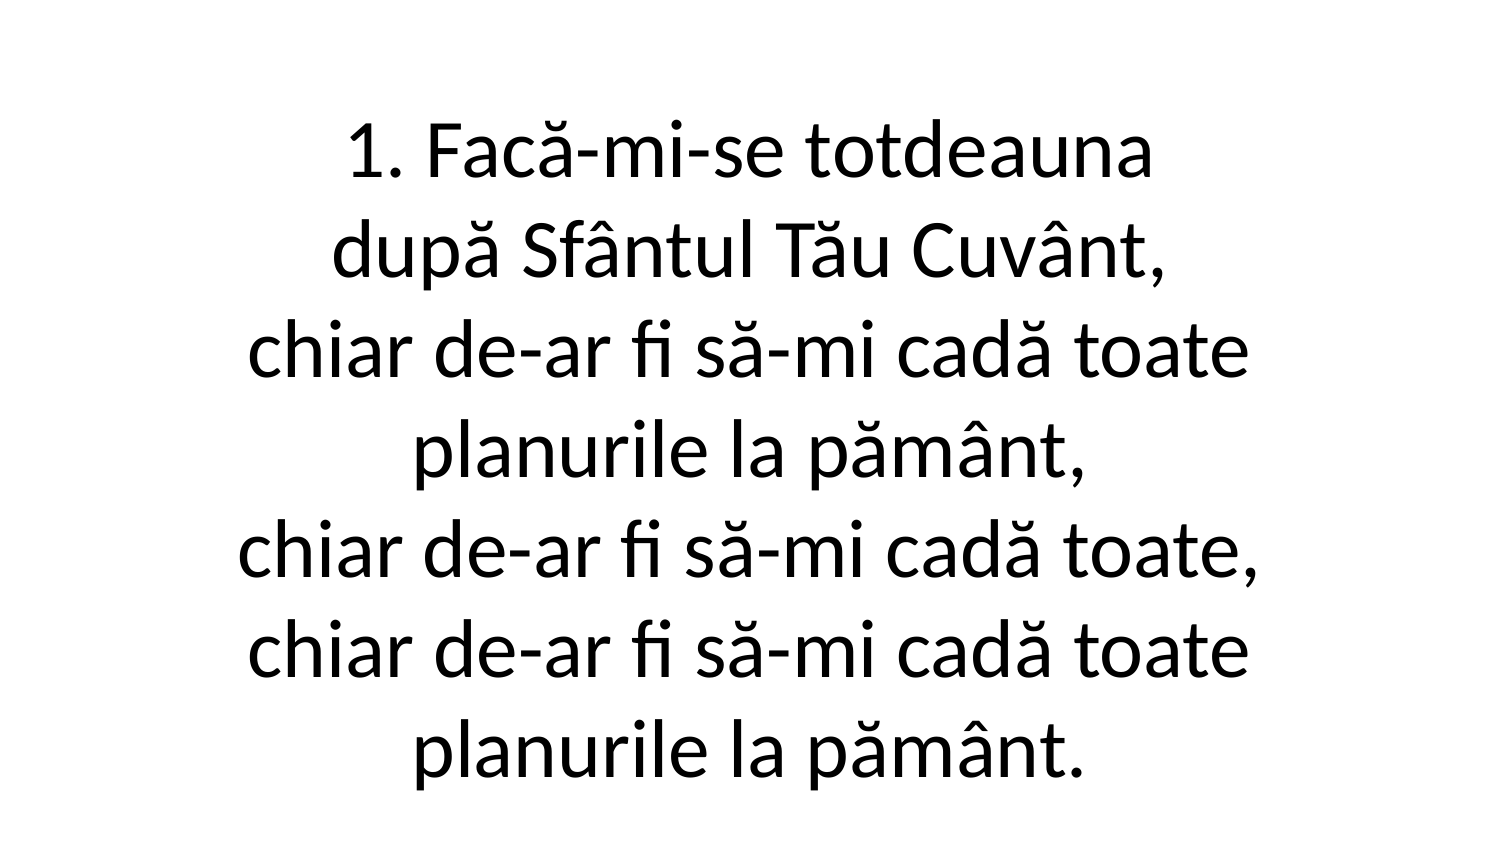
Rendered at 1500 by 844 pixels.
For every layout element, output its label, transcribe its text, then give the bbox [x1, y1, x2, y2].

text_box 1. Facă-mi-se totdeauna după Sfântul Tău Cuvânt, chiar de-ar fi să-mi cadă toate planurile la pământ, chiar de-ar fi să-mi cadă toate, chiar de-ar fi să-mi cadă toate planurile la pământ. [222, 42, 1278, 802]
